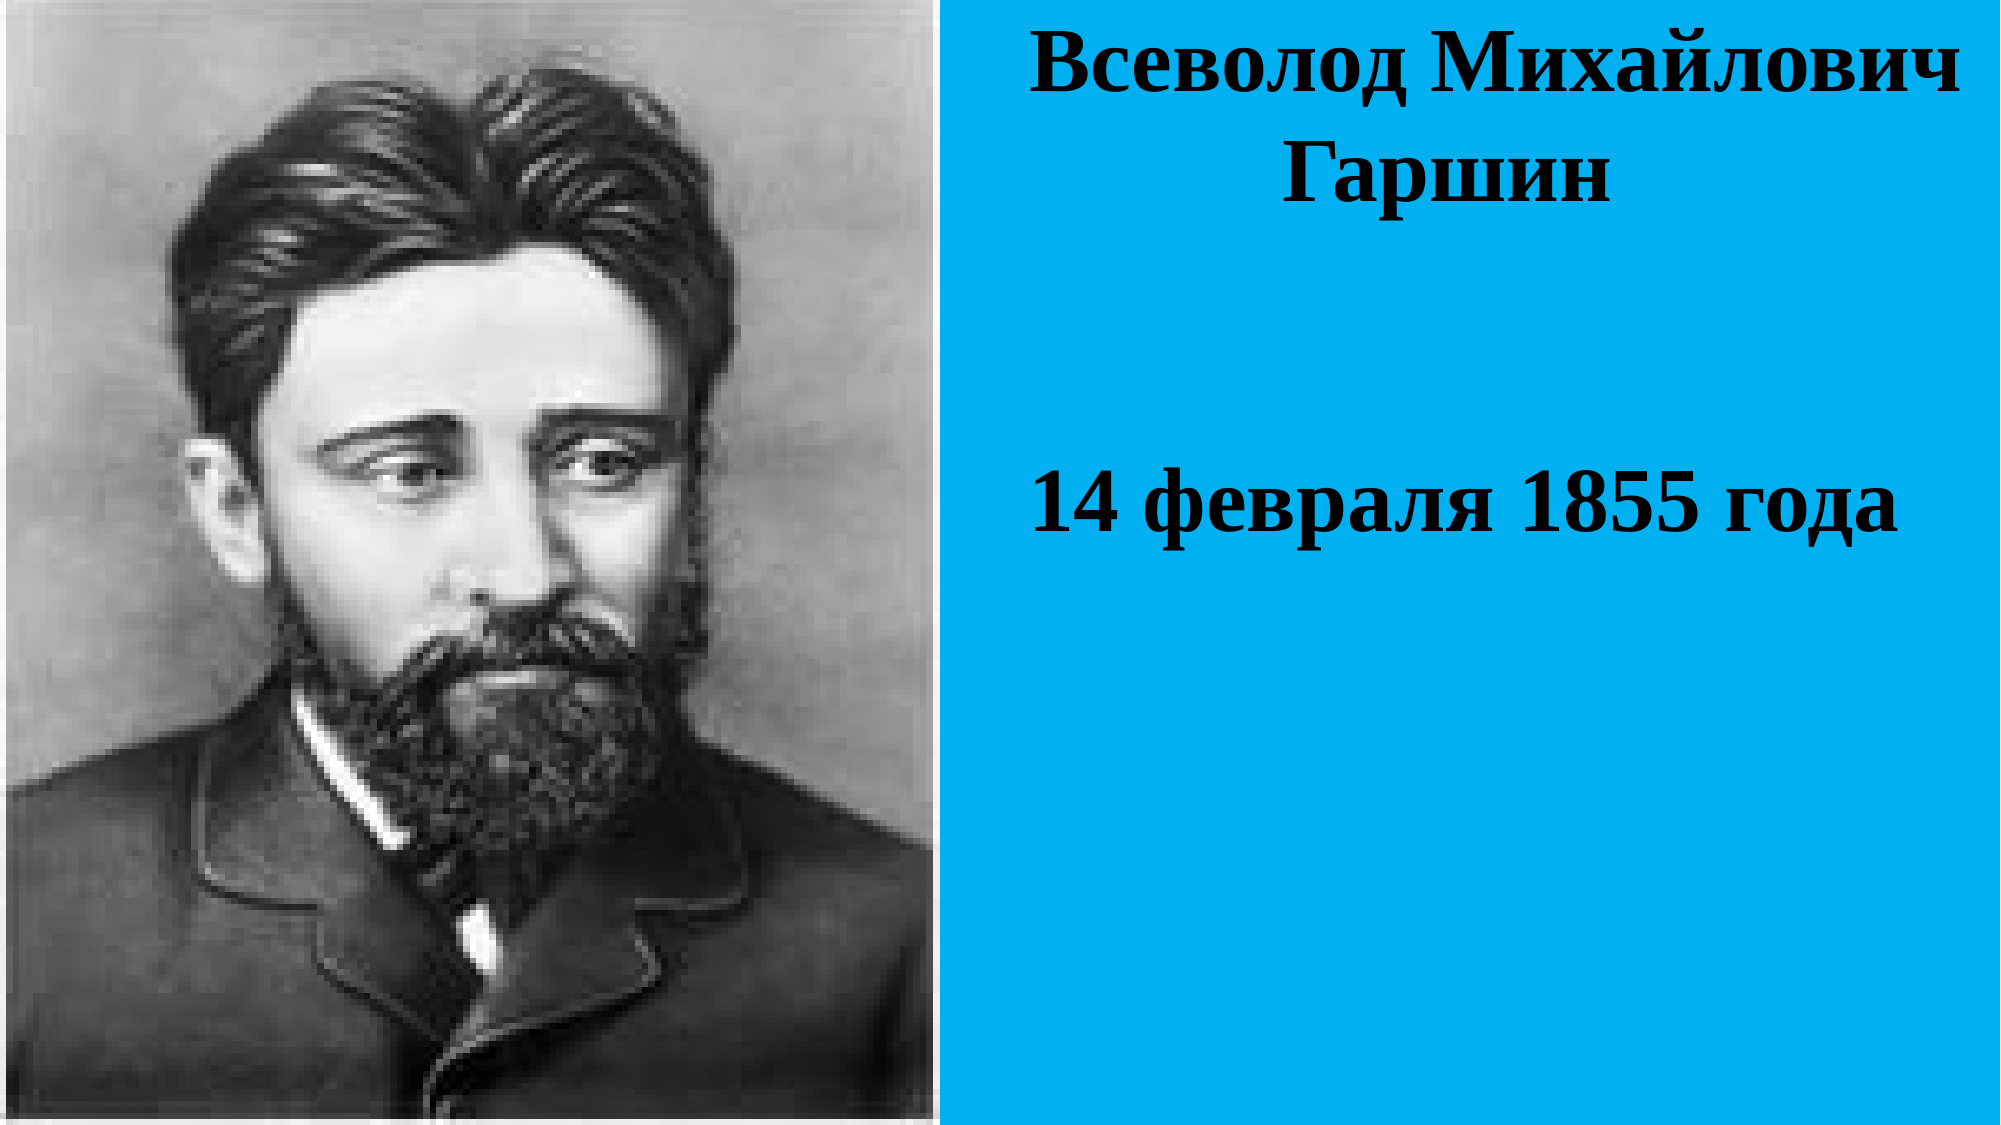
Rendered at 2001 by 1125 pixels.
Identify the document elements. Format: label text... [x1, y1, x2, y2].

picture [0, 0, 939, 1125]
text_box Всеволод Михайлович Гаршин [1014, 0, 1978, 227]
text_box 14 февраля 1855 года [1013, 432, 1917, 557]
